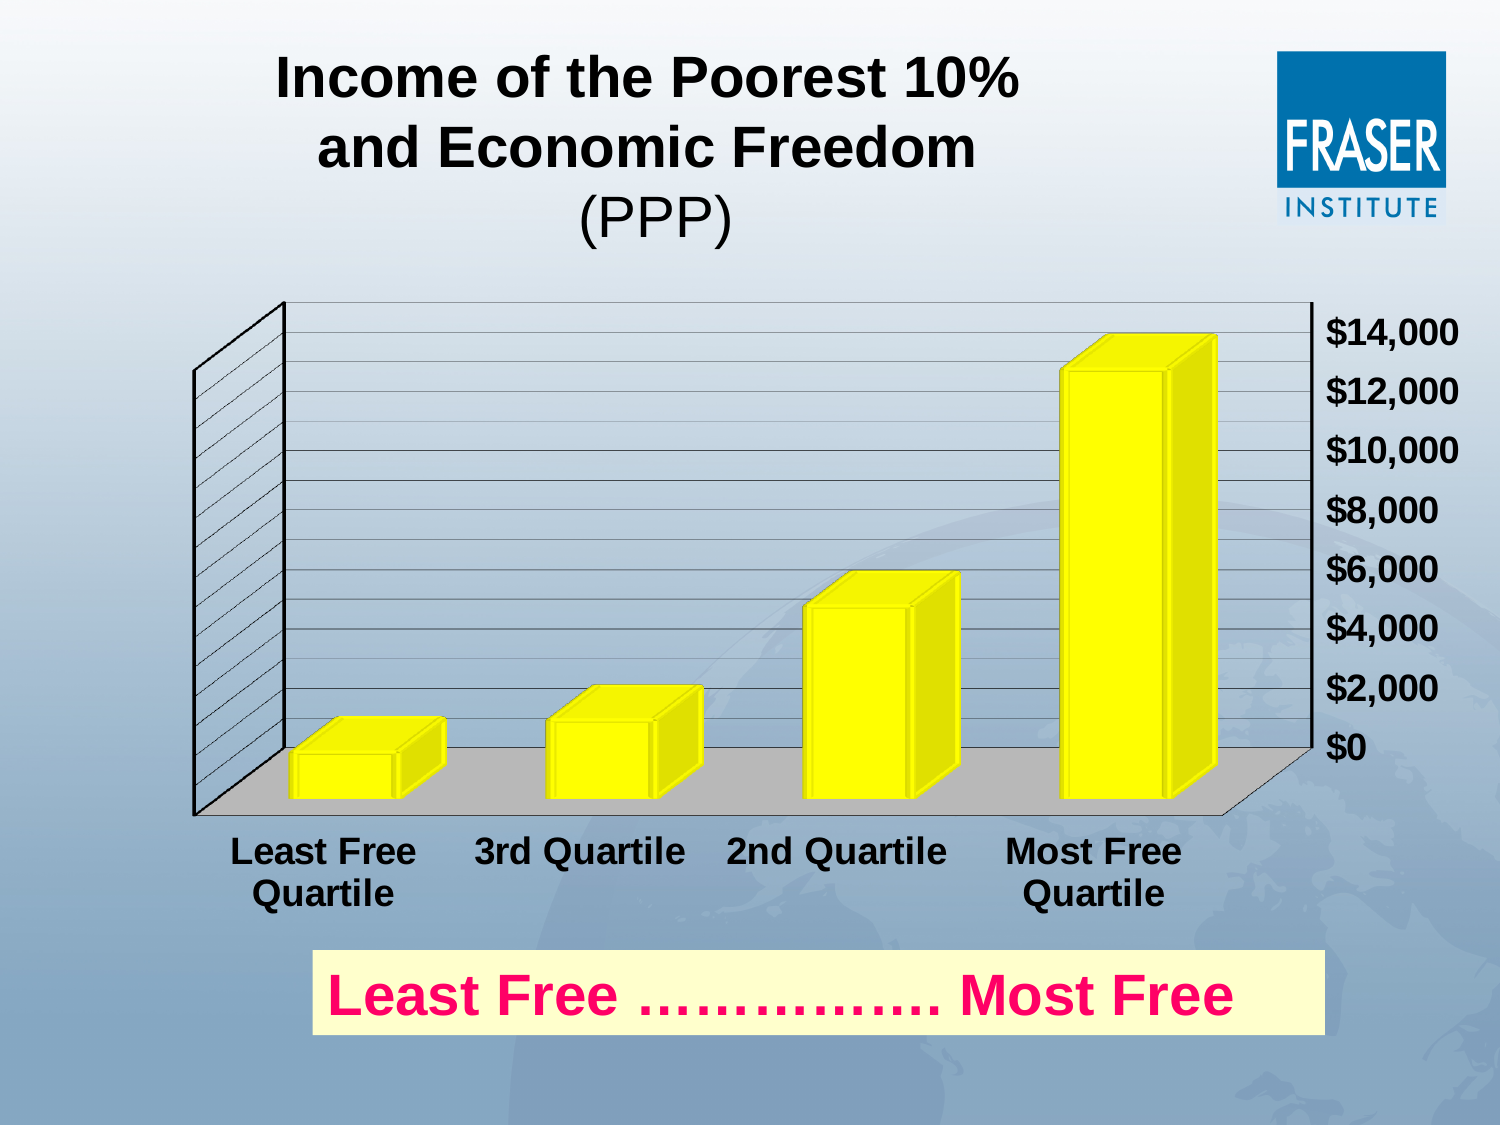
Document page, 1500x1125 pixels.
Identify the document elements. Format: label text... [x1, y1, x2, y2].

picture [1391, 120, 1410, 170]
chart [3, 271, 1492, 943]
picture [1313, 120, 1366, 170]
title Income of the Poorest 10% and Economic Freedom (PPP) [0, 0, 1313, 272]
picture [1417, 120, 1439, 170]
text_box Least Free ……………. Most Free [312, 952, 1325, 1036]
picture [1366, 119, 1387, 171]
picture [0, 0, 1500, 1125]
